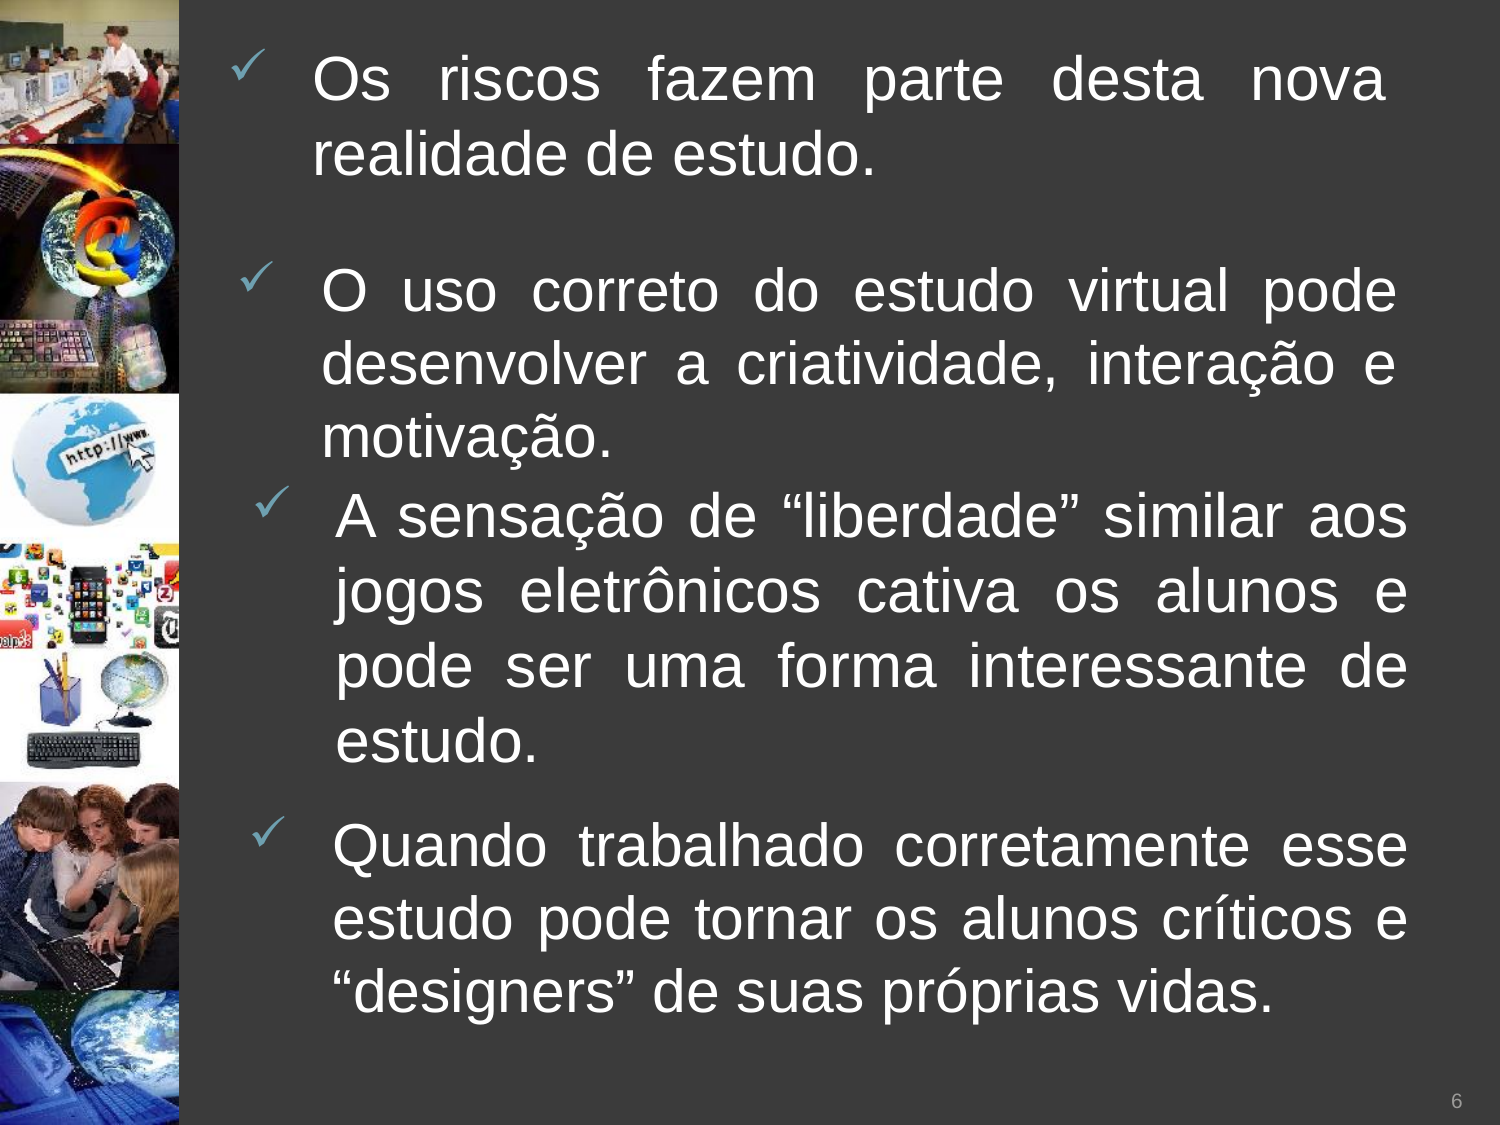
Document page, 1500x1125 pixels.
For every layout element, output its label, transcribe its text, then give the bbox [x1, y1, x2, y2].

slide_number 6 [1337, 1053, 1463, 1114]
text_box Quando trabalhado corretamente esse estudo pode tornar os alunos críticos e “designers” de suas próprias vidas. [230, 798, 1426, 1033]
text_box A sensação de “liberdade” similar aos jogos eletrônicos cativa os alunos e pode ser uma forma interessante de estudo. [230, 468, 1426, 702]
text_box O uso correto do estudo virtual pode desenvolver a criatividade, interação e motivação. [218, 243, 1414, 478]
picture [0, 0, 179, 1125]
text_box Os riscos fazem parte desta nova realidade de estudo. [206, 30, 1402, 265]
